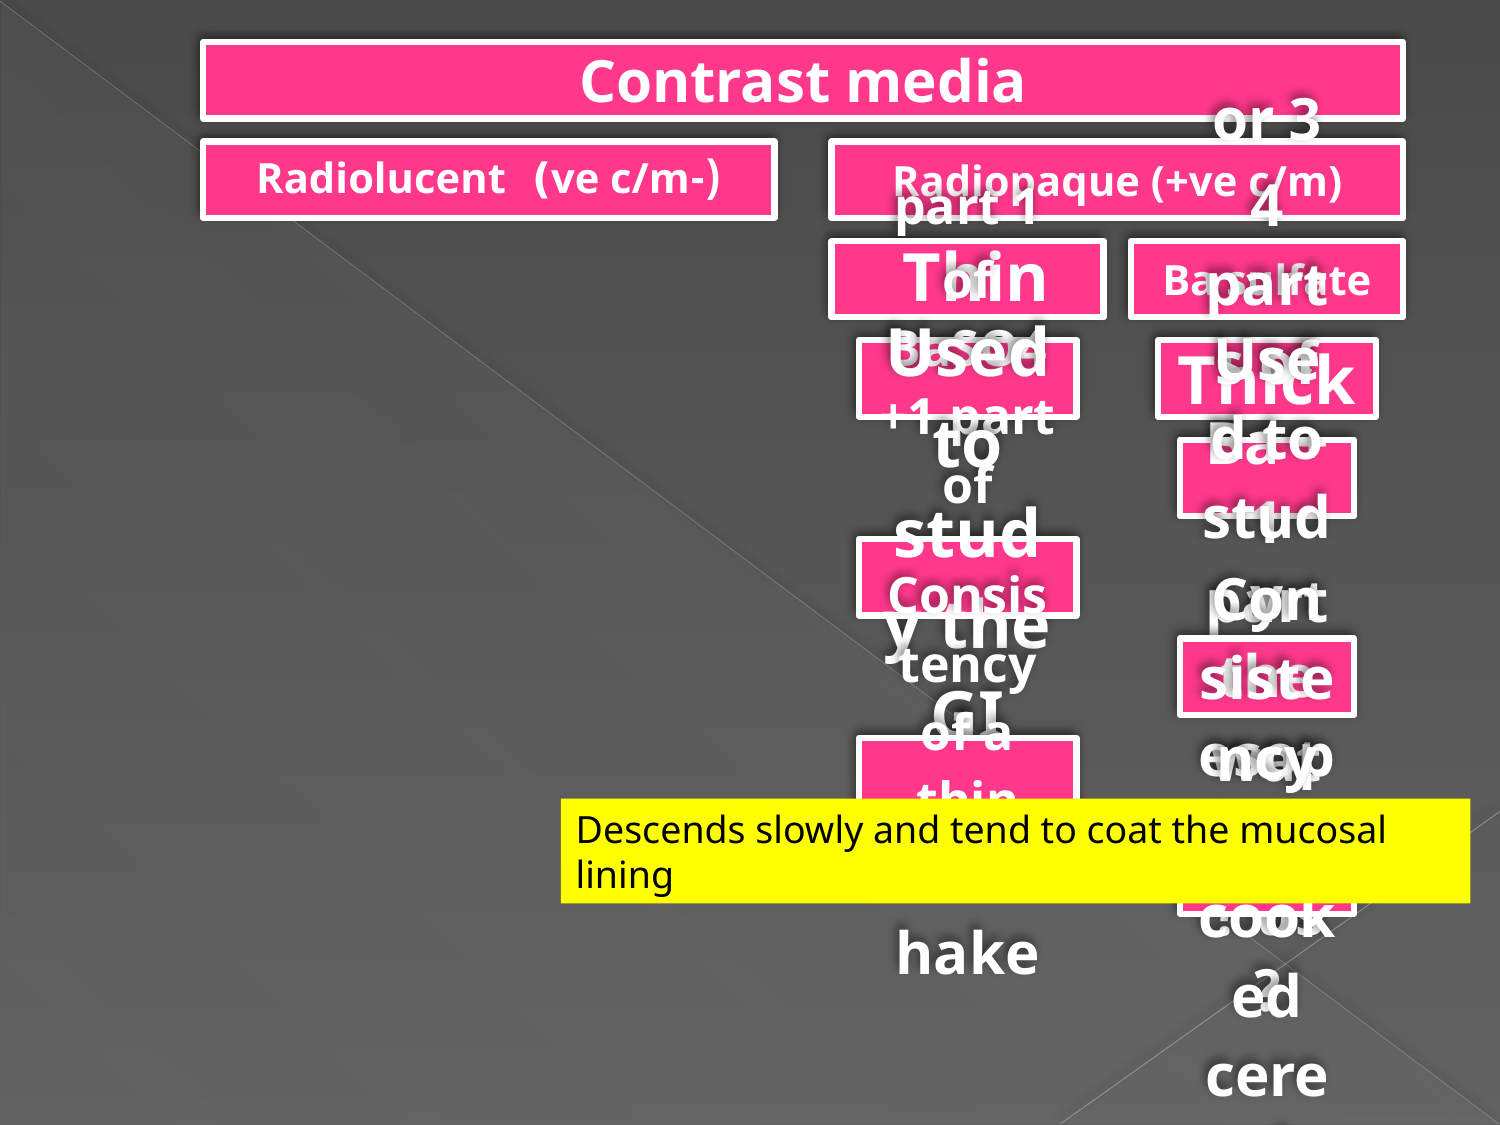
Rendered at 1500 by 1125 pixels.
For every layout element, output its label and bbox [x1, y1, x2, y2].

text_box [52, 41, 1500, 1113]
